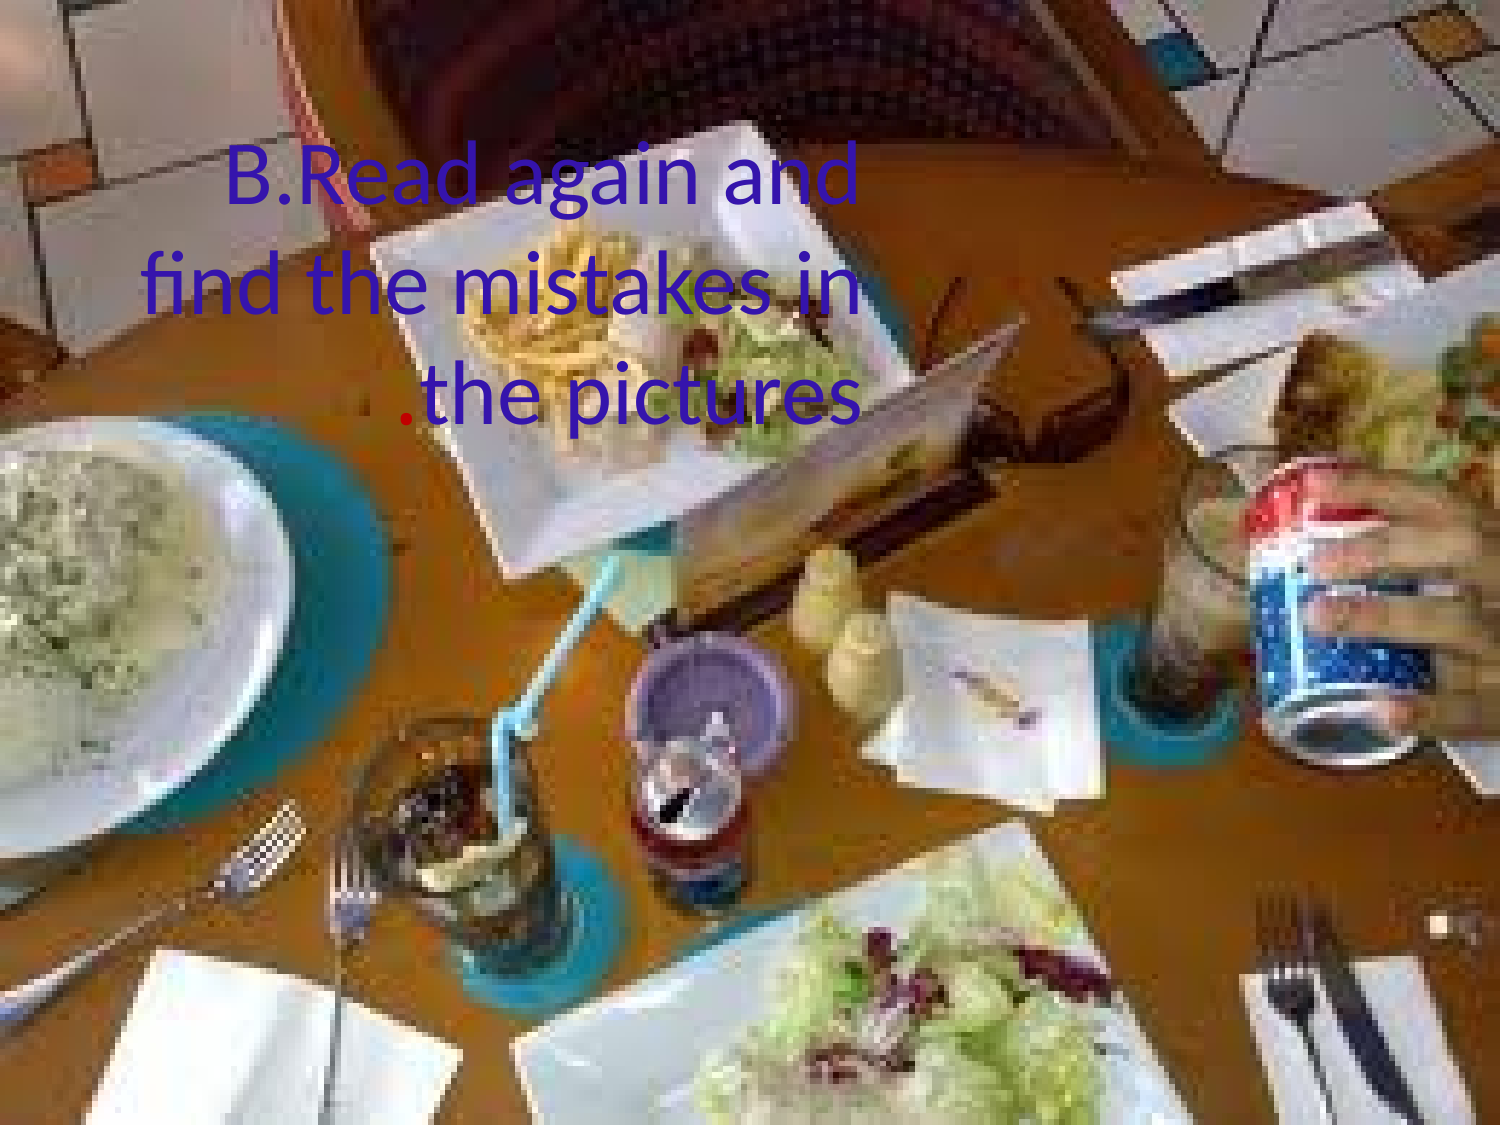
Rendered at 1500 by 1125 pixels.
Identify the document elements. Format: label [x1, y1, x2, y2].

list [0, 0, 1500, 1125]
